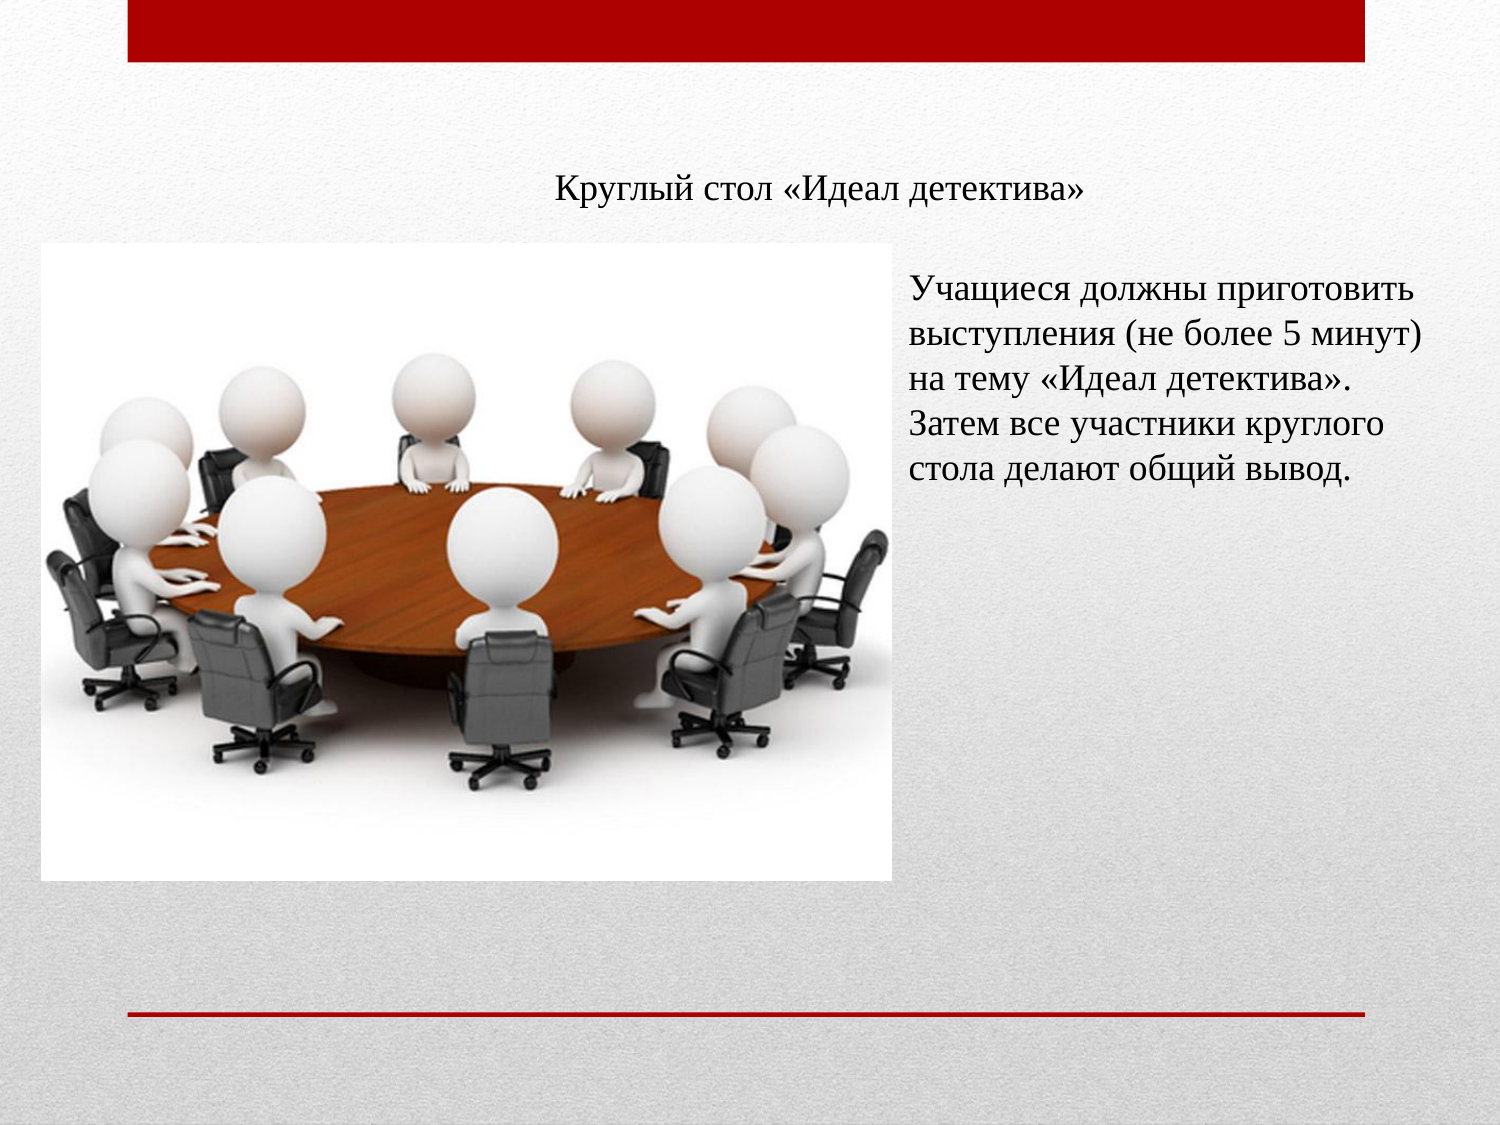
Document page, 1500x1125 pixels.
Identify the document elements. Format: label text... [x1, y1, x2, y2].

text_box Учащиеся должны приготовить выступления (не более 5 минут) на тему «Идеал детектива». Затем все участники круглого стола делают общий вывод. [897, 255, 1462, 496]
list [40, 242, 893, 882]
text_box Круглый стол «Идеал детектива» [539, 155, 1111, 216]
